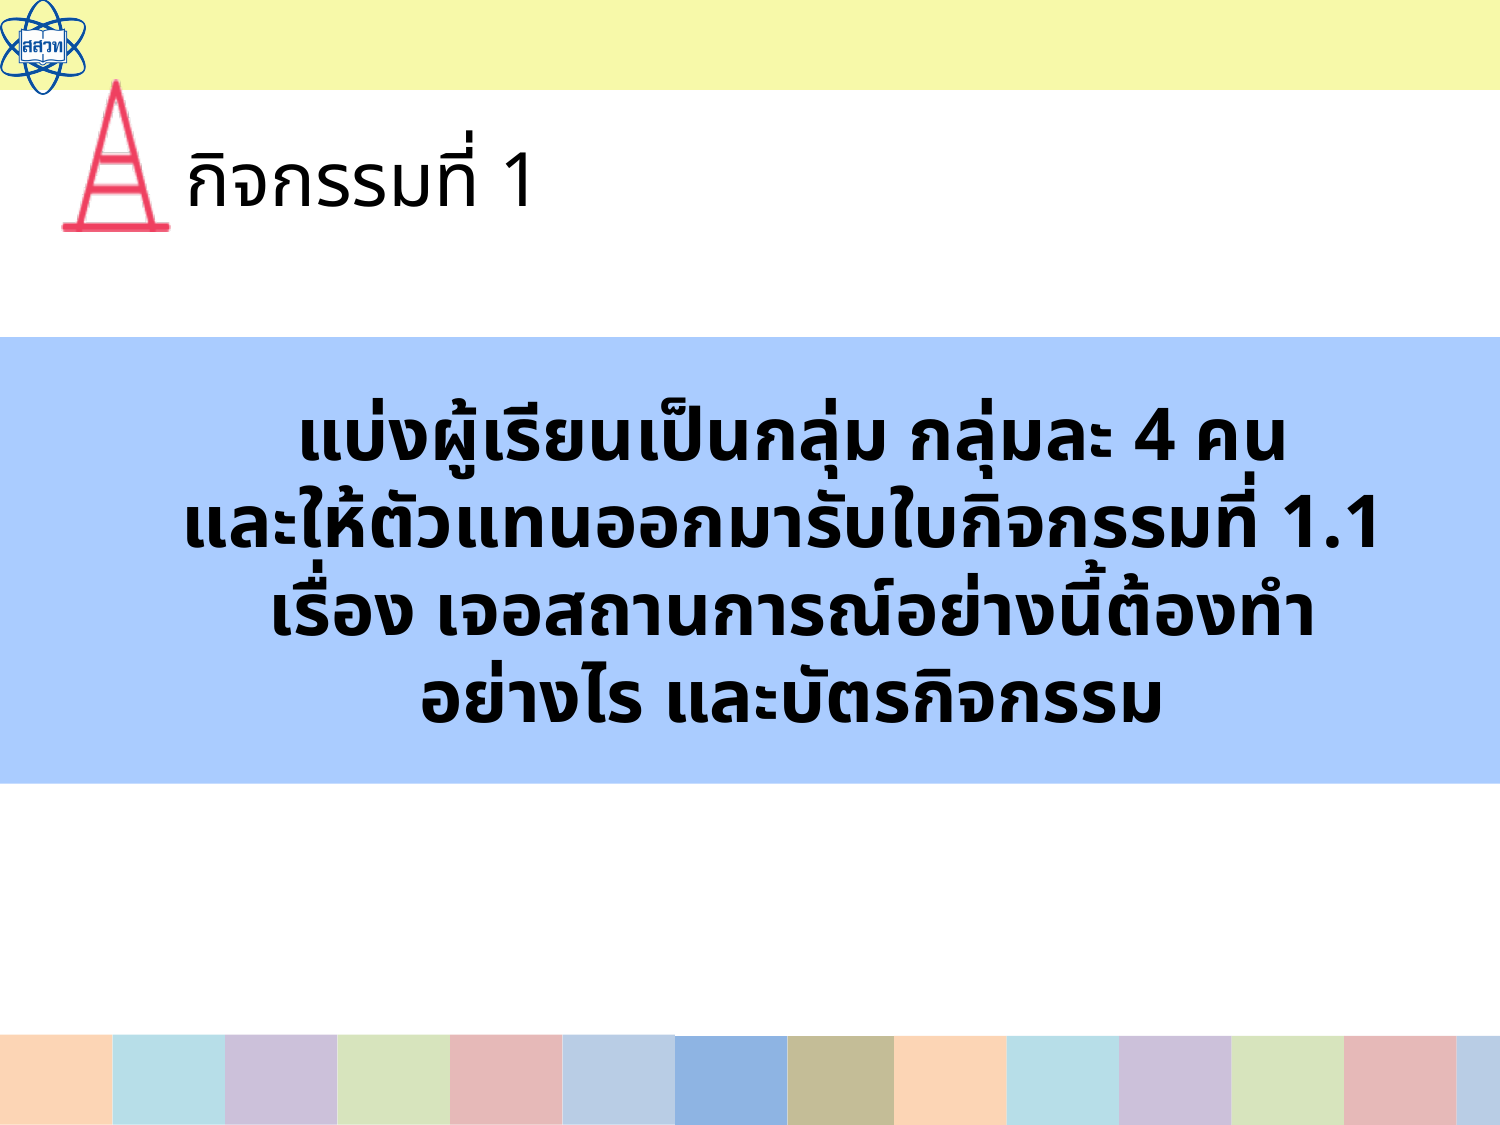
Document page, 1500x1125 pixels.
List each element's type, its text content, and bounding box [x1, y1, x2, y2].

text_box กิจกรรมที่ 1 [176, 124, 619, 229]
text_box [0, 335, 1500, 786]
picture [0, 0, 172, 232]
title แบ่งผู้เรียนเป็นกลุ่ม กลุ่มละ 4 คน และให้ตัวแทนออกมารับใบกิจกรรมที่ 1.1 เรื่อง เจอสถานการณ์อย่างนี้ต้องทำอย่างไร และบัตรกิจกรรม [71, 396, 1440, 729]
